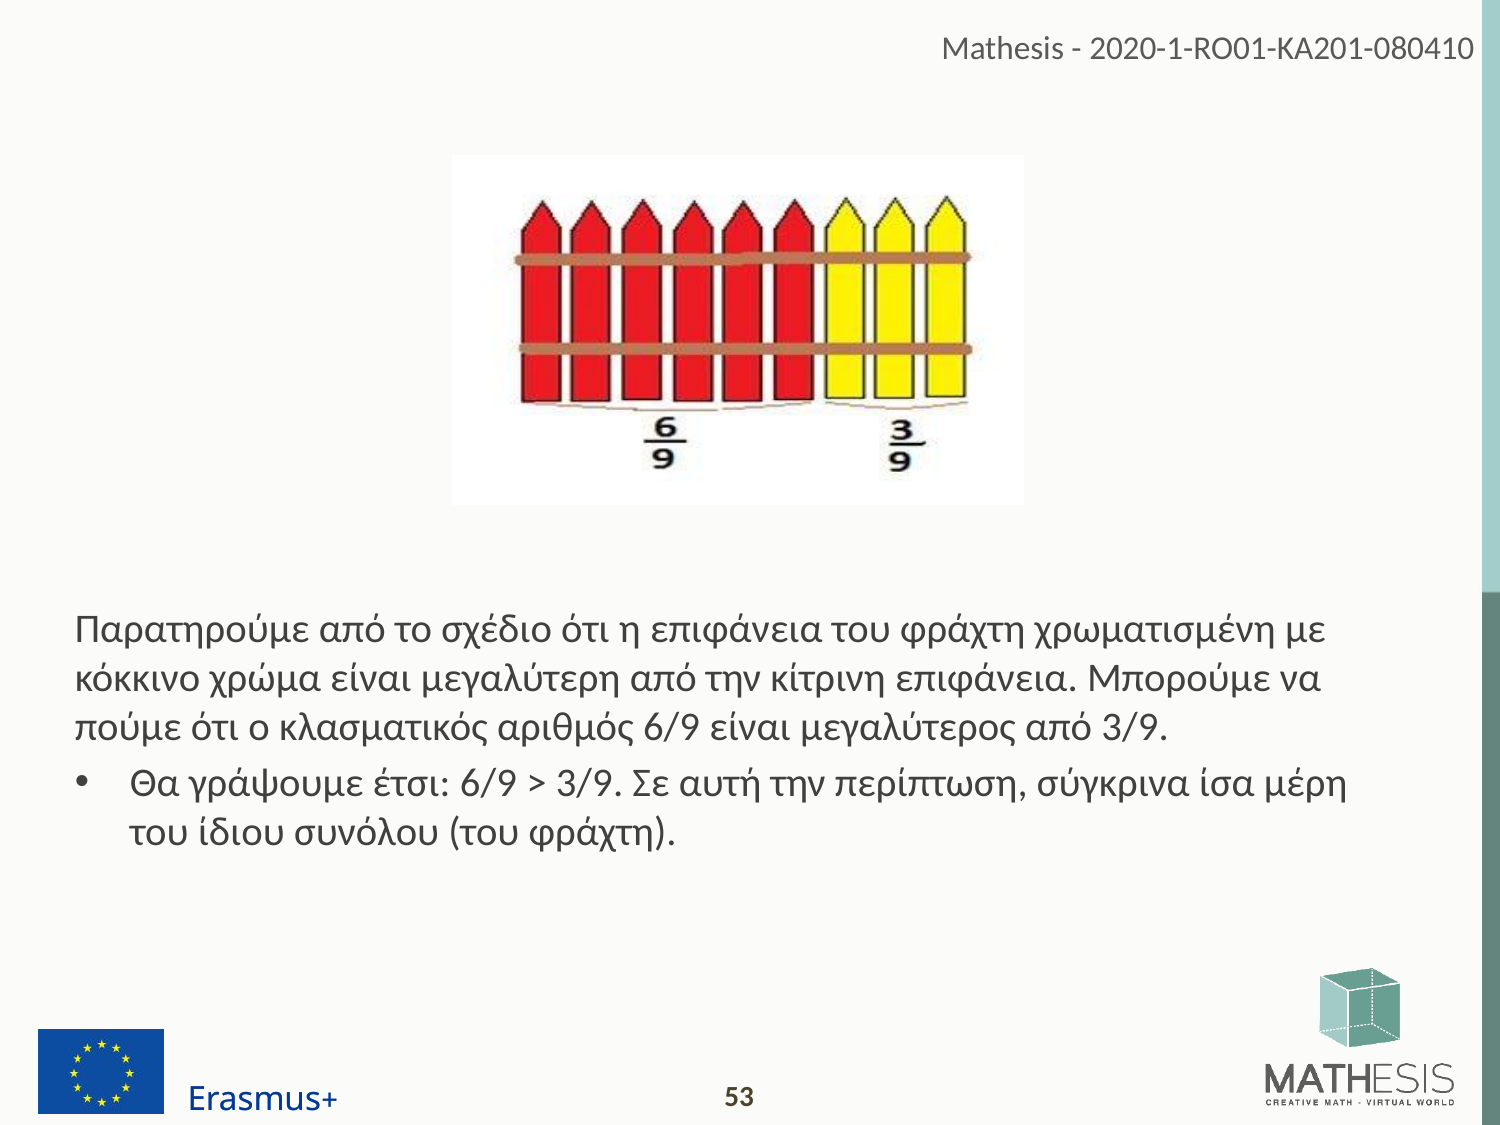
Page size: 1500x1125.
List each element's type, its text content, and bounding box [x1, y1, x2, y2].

picture [38, 1029, 164, 1114]
picture [451, 154, 1025, 505]
list Παρατηρούμε από το σχέδιο ότι η επιφάνεια του φράχτη χρωματισμένη με κόκκινο χρώμα είναι μεγαλύτερη από την κίτρινη επιφάνεια. Μπορούμε να πούμε ότι ο κλασματικός αριθμός 6/9 είναι μεγαλύτερος από 3/9. Θα γράψουμε έτσι: 6/9 > 3/9. Σε αυτή την περίπτωση, σύγκρινα ίσα μέρη του ίδιου συνόλου (του φράχτη). [60, 594, 1422, 866]
